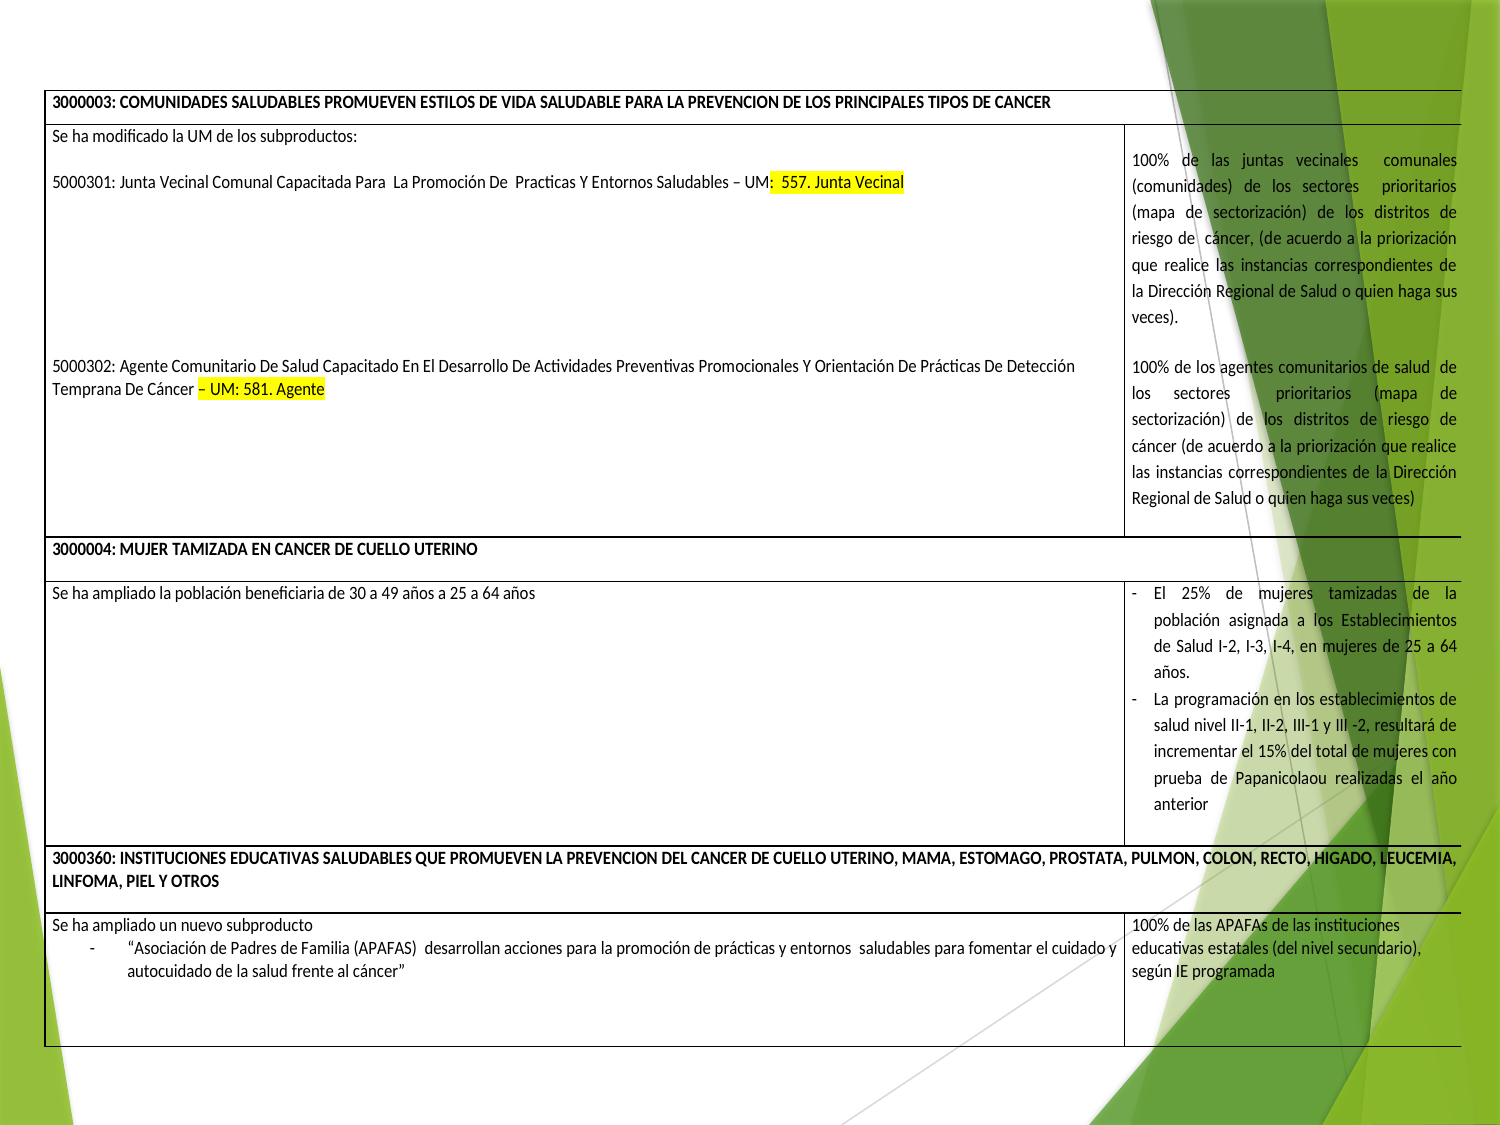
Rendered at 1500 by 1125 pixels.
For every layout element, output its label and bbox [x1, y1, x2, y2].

picture [38, 89, 1462, 1048]
